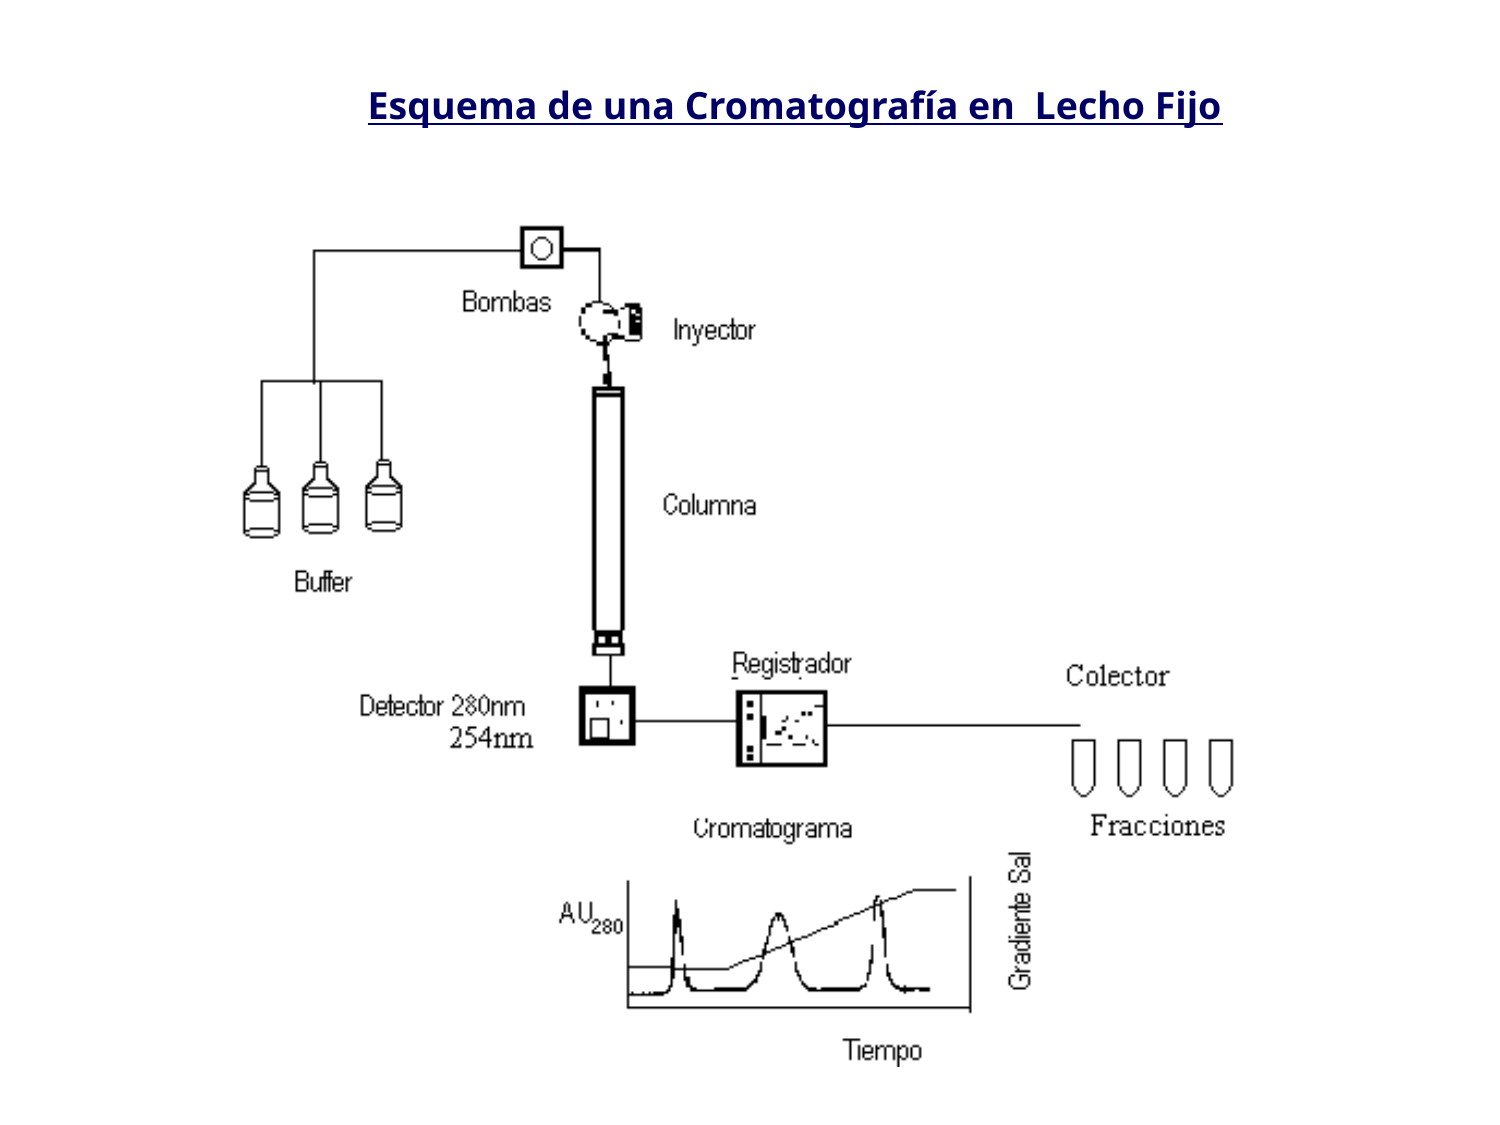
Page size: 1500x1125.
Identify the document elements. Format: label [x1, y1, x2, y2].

text_box [222, 74, 1276, 1067]
